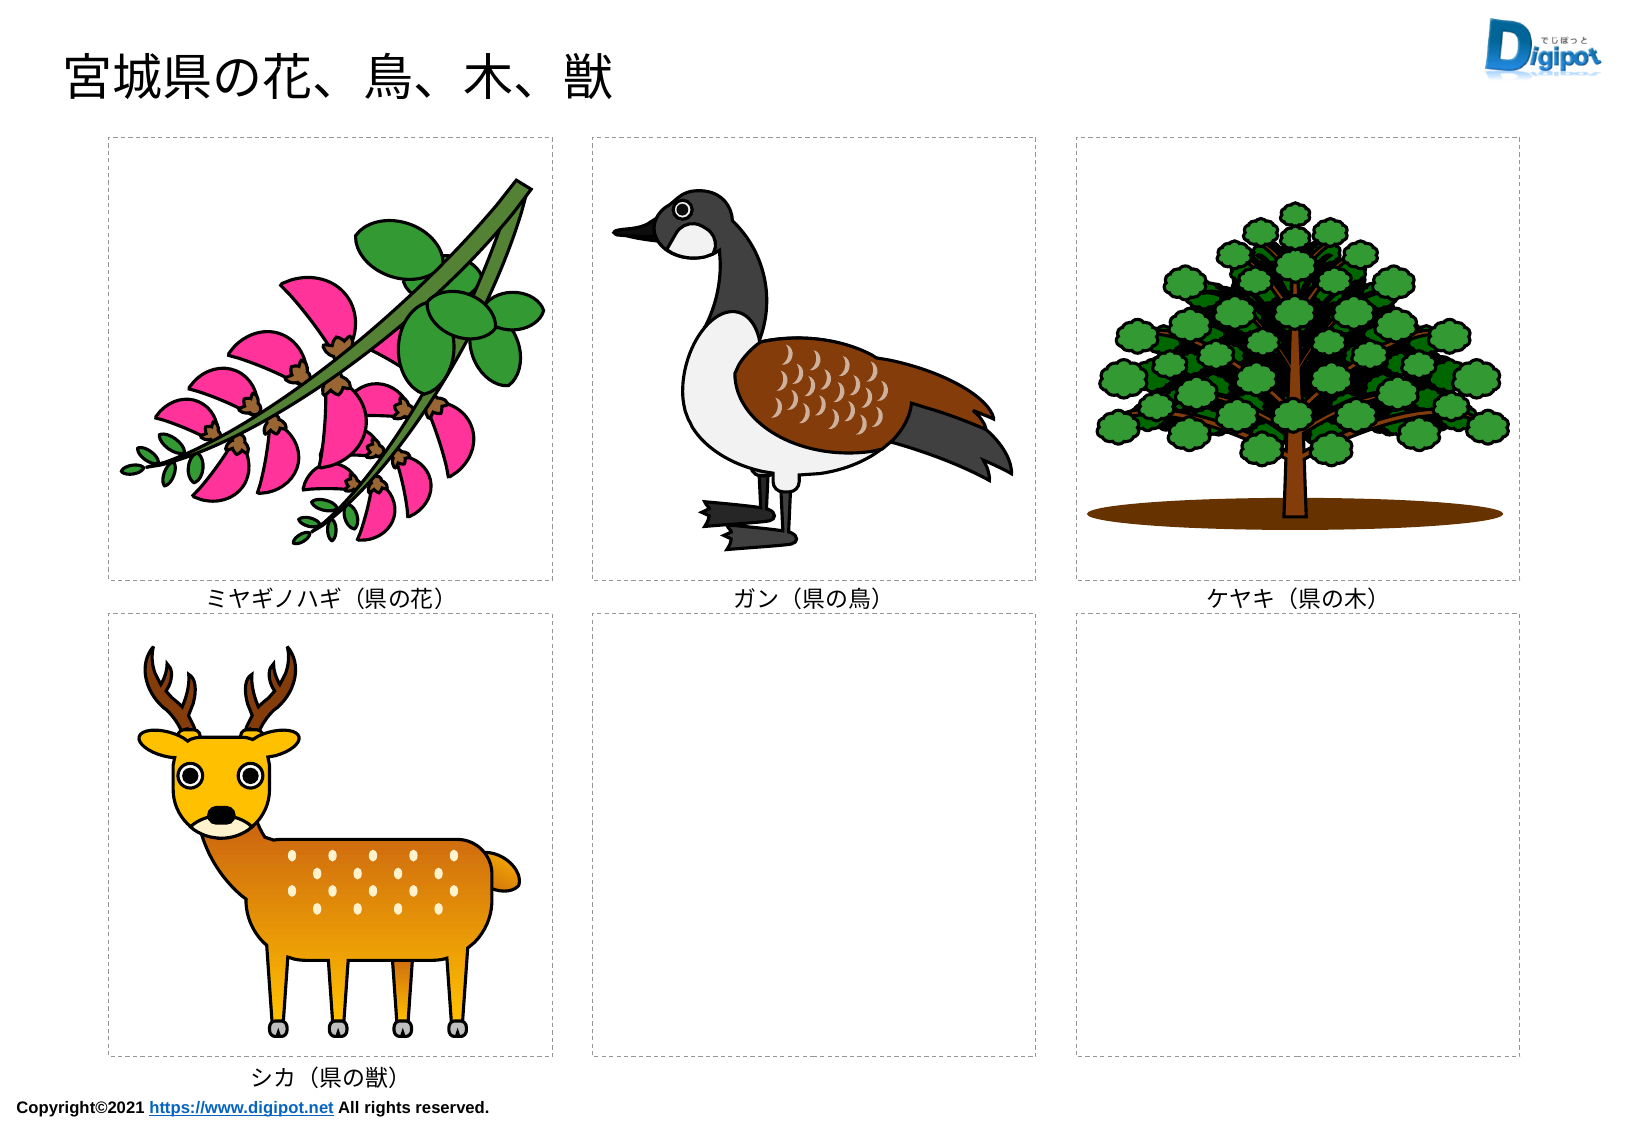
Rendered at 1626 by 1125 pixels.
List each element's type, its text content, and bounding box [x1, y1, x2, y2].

picture [1485, 18, 1602, 82]
text_box シカ（県の獣） [104, 1056, 558, 1099]
text_box ケヤキ（県の木） [1071, 577, 1525, 620]
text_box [126, 669, 523, 1037]
text_box ガン（県の鳥） [587, 577, 1041, 620]
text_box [613, 190, 1021, 550]
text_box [1086, 202, 1509, 530]
text_box 宮城県の花、鳥、木、獣 [48, 38, 628, 113]
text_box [108, 222, 613, 499]
text_box ミヤギノハギ（県の花） [104, 577, 558, 620]
